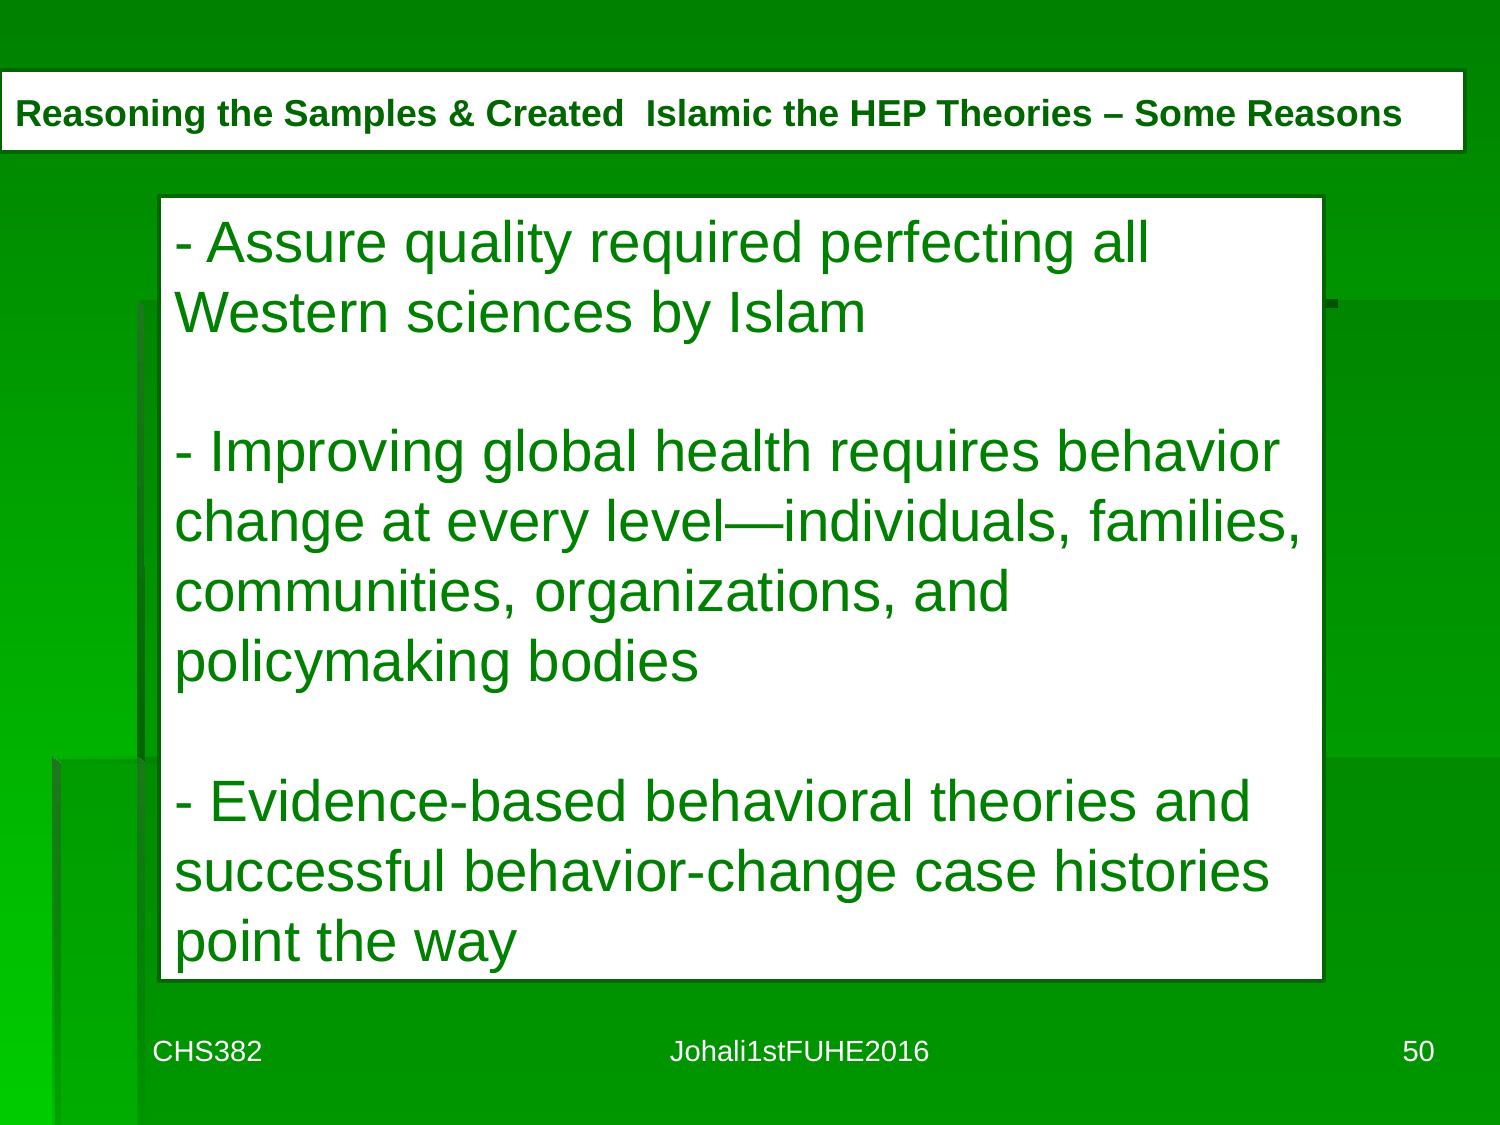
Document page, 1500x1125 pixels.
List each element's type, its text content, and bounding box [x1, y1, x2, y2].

text_box - Assure quality required perfecting all Western sciences by Islam - Improving global health requires behavior change at every level—individuals, families, communities, organizations, and policymaking bodies - Evidence-based behavioral theories and successful behavior-change case histories point the way [157, 194, 1326, 983]
slide_number 50 [1137, 1024, 1451, 1103]
title Reasoning the Samples & Created Islamic the HEP Theories – Some Reasons [0, 68, 1467, 154]
slide_number CHS382 [137, 1024, 450, 1103]
footer Johali1stFUHE2016 [562, 1024, 1038, 1103]
